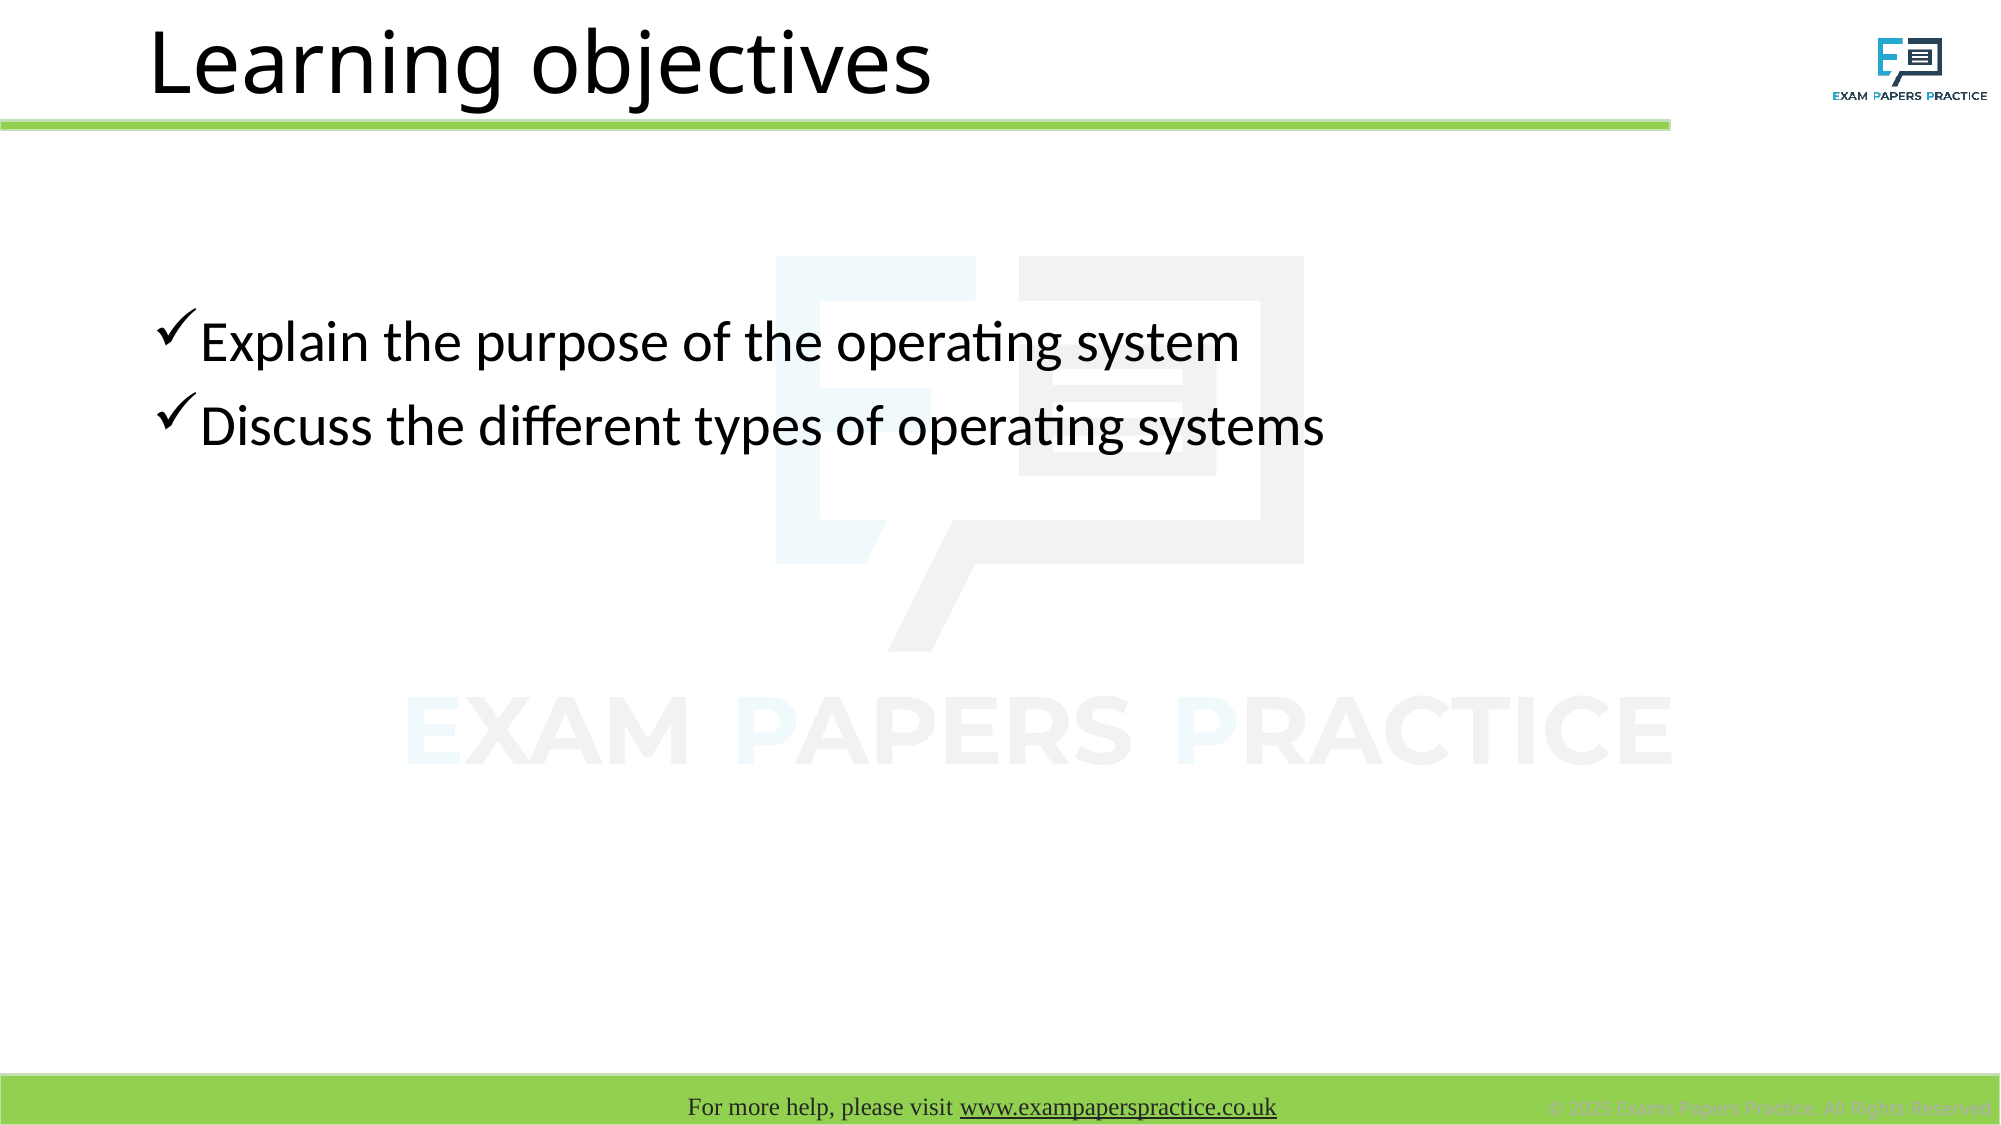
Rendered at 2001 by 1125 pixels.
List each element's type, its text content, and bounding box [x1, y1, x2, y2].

list Explain the purpose of the operating system Discuss the different types of operating systems [137, 304, 1863, 1018]
title Learning objectives [132, 11, 1858, 121]
